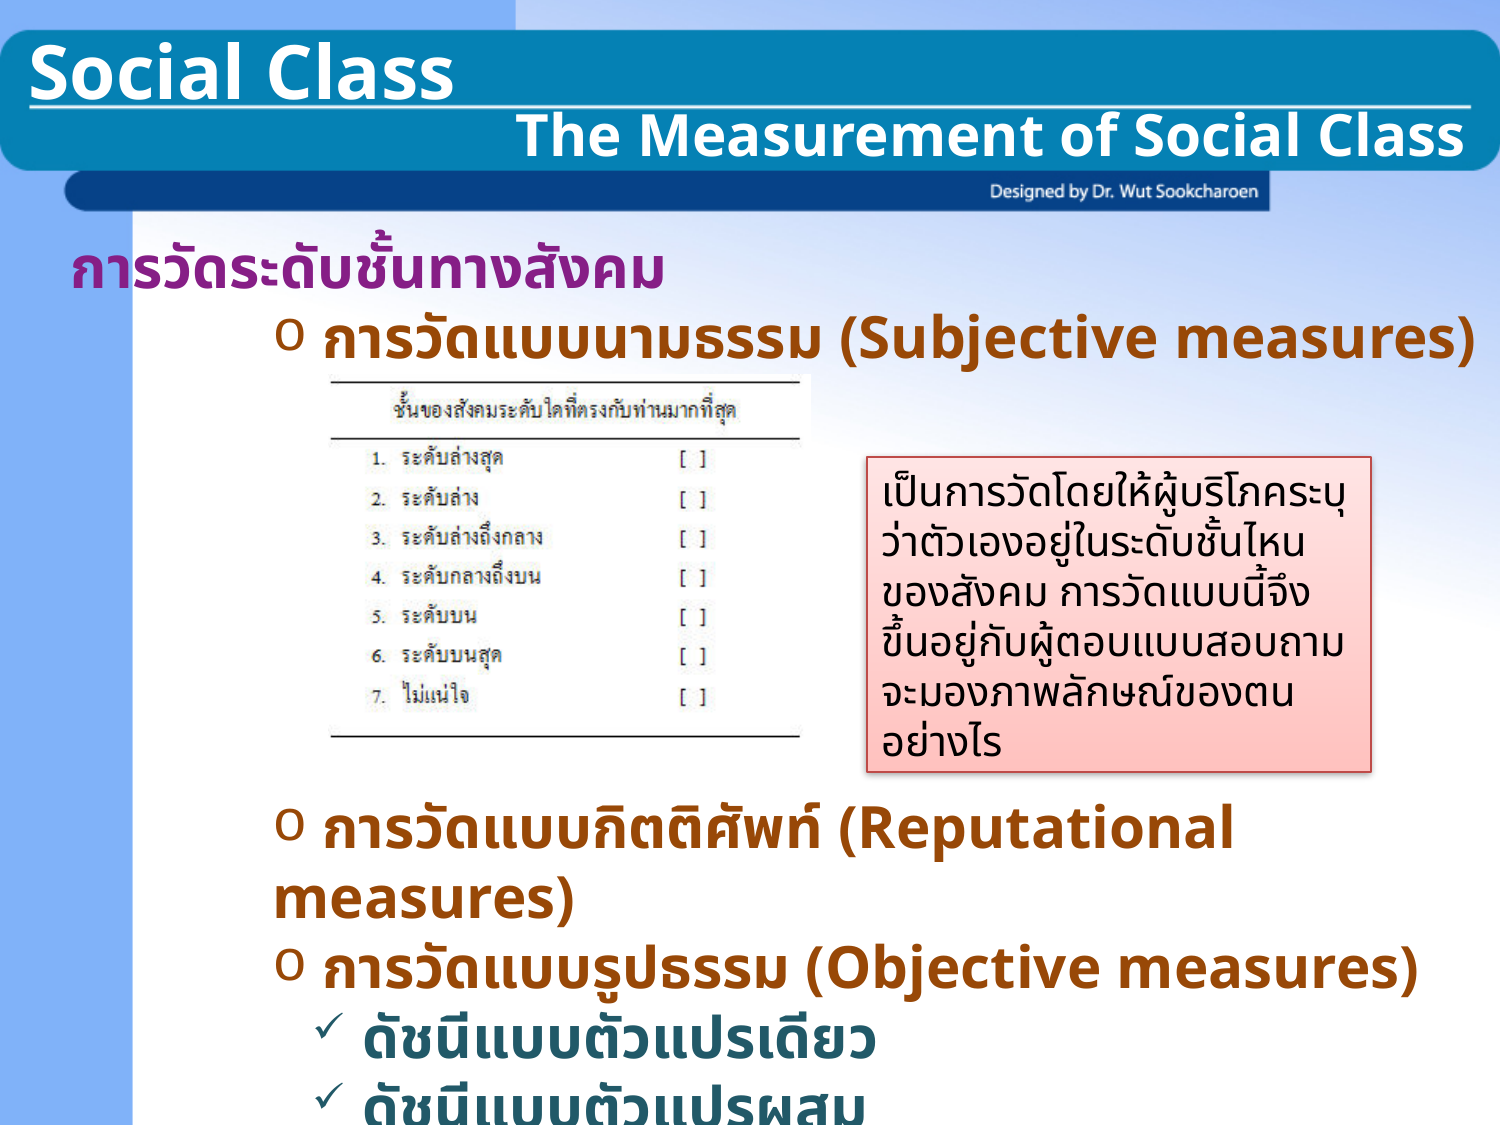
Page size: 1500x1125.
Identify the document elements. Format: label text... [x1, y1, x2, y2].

picture [0, 146, 1500, 1125]
picture [0, 0, 1500, 54]
text_box การวัดแบบนามธรรม (Subjective measures) การวัดแบบกิตติศัพท์ (Reputational measures) การวัดแบบรูปธรรม (Objective measures) ดัชนีแบบตัวแปรเดียว ดัชนีแบบตัวแปรผสม [257, 292, 1500, 1125]
text_box เป็นการวัดโดยให้ผู้บริโภคระบุว่าตัวเองอยู่ในระดับชั้นไหนของสังคม การวัดแบบนี้จึงขึ้นอยู่กับผู้ตอบแบบสอบถามจะมองภาพลักษณ์ของตนอย่างไร [866, 456, 1372, 773]
text_box The Measurement of Social Class [37, 108, 1481, 172]
picture [327, 374, 812, 748]
text_box Social Class [13, 32, 1475, 107]
text_box การวัดระดับชั้นทางสังคม [56, 222, 682, 308]
